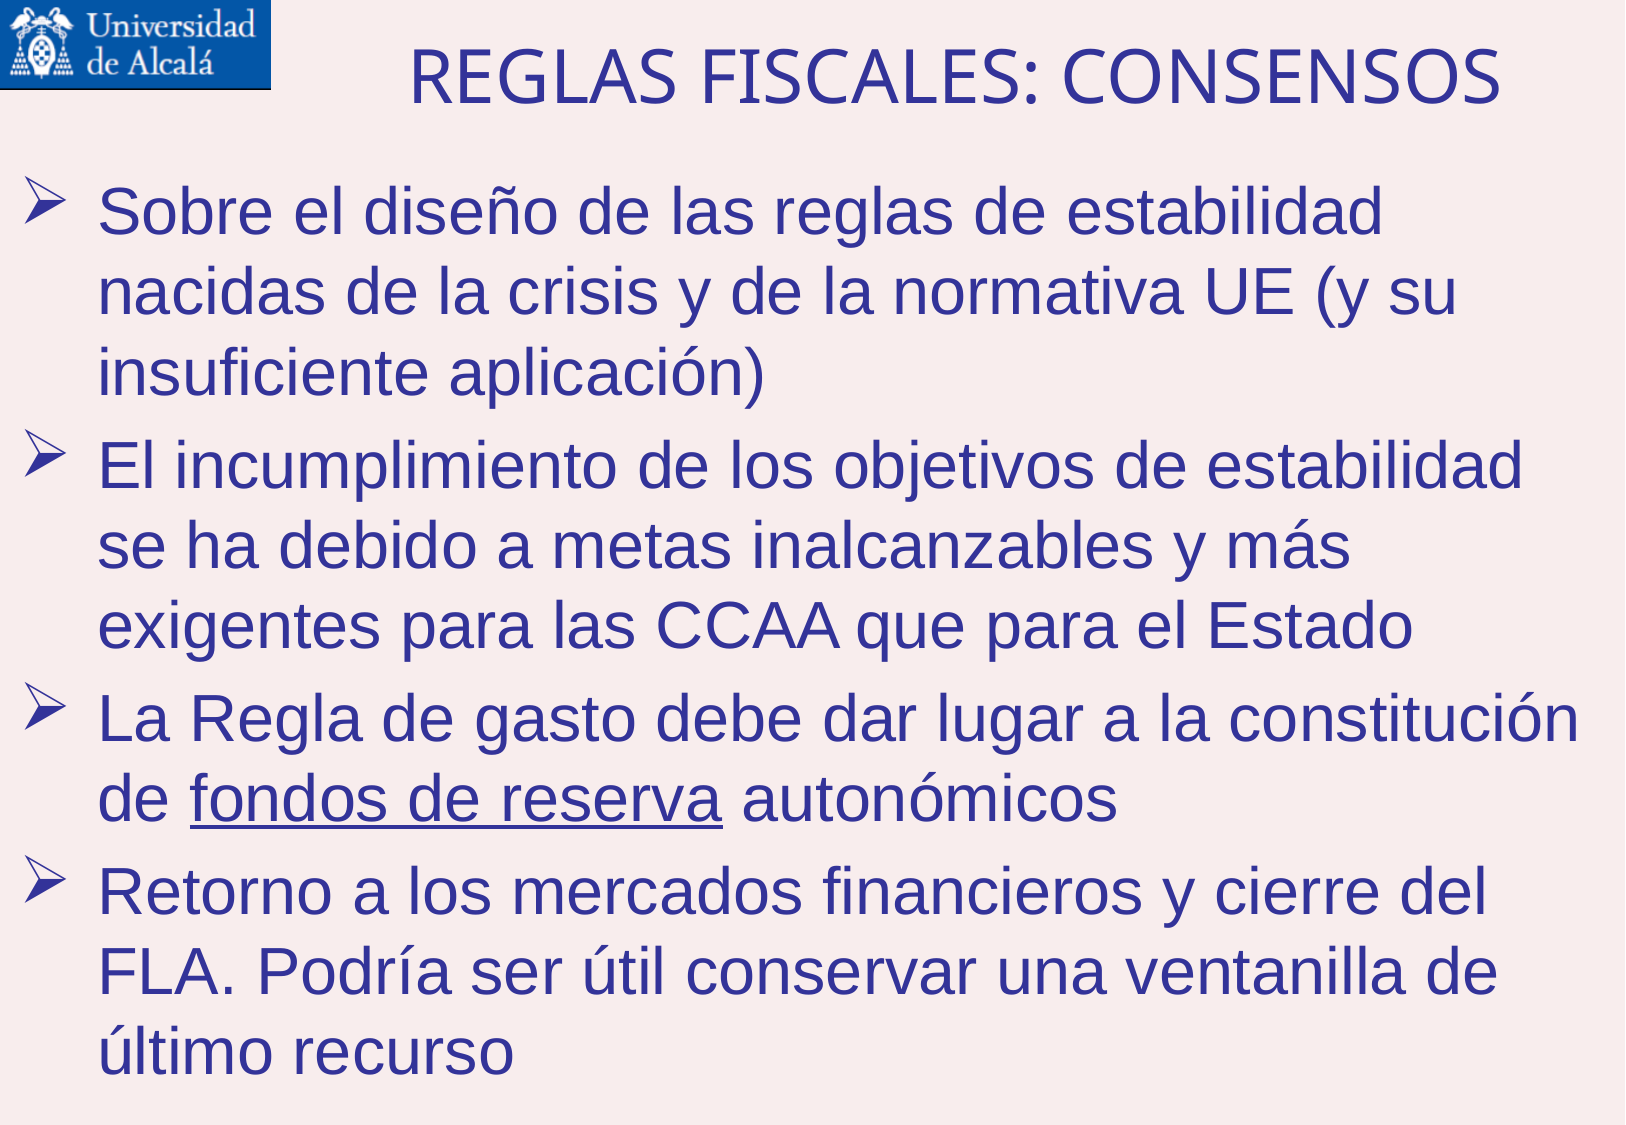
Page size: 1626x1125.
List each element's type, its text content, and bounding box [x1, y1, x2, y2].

title REGLAS FISCALES: CONSENSOS [248, 0, 1625, 160]
picture [0, 0, 271, 90]
list Sobre el diseño de las reglas de estabilidad nacidas de la crisis y de la normativa UE (y su insuficiente aplicación) El incumplimiento de los objetivos de estabilidad se ha debido a metas inalcanzables y más exigentes para las CCAA que para el Estado La Regla de gasto debe dar lugar a la constitución de fondos de reserva autonómicos Retorno a los mercados financieros y cierre del FLA. Podría ser útil conservar una ventanilla de último recurso [1, 160, 1625, 1118]
